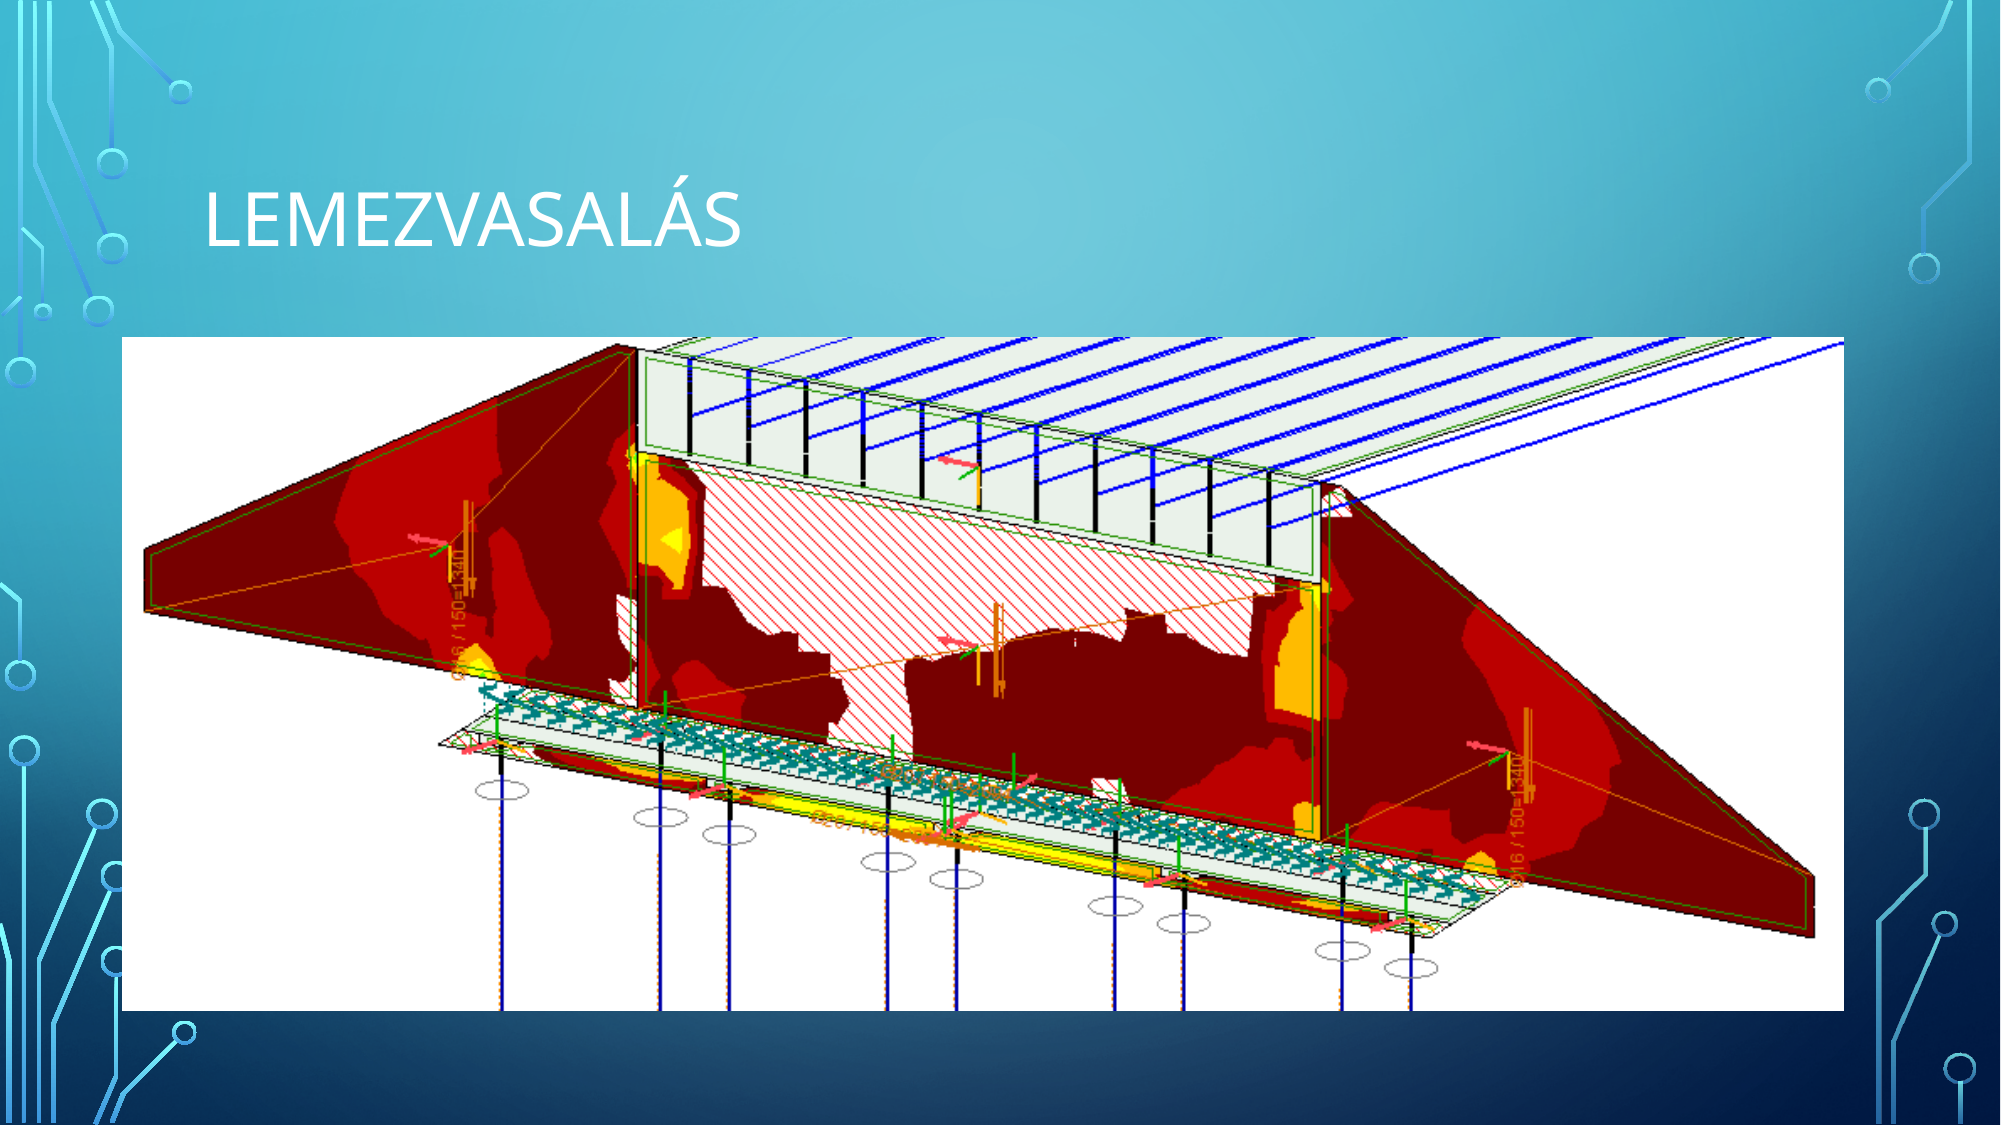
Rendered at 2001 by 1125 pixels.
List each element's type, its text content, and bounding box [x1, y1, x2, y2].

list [122, 337, 1844, 1012]
title Lemezvasalás [187, 101, 1813, 337]
